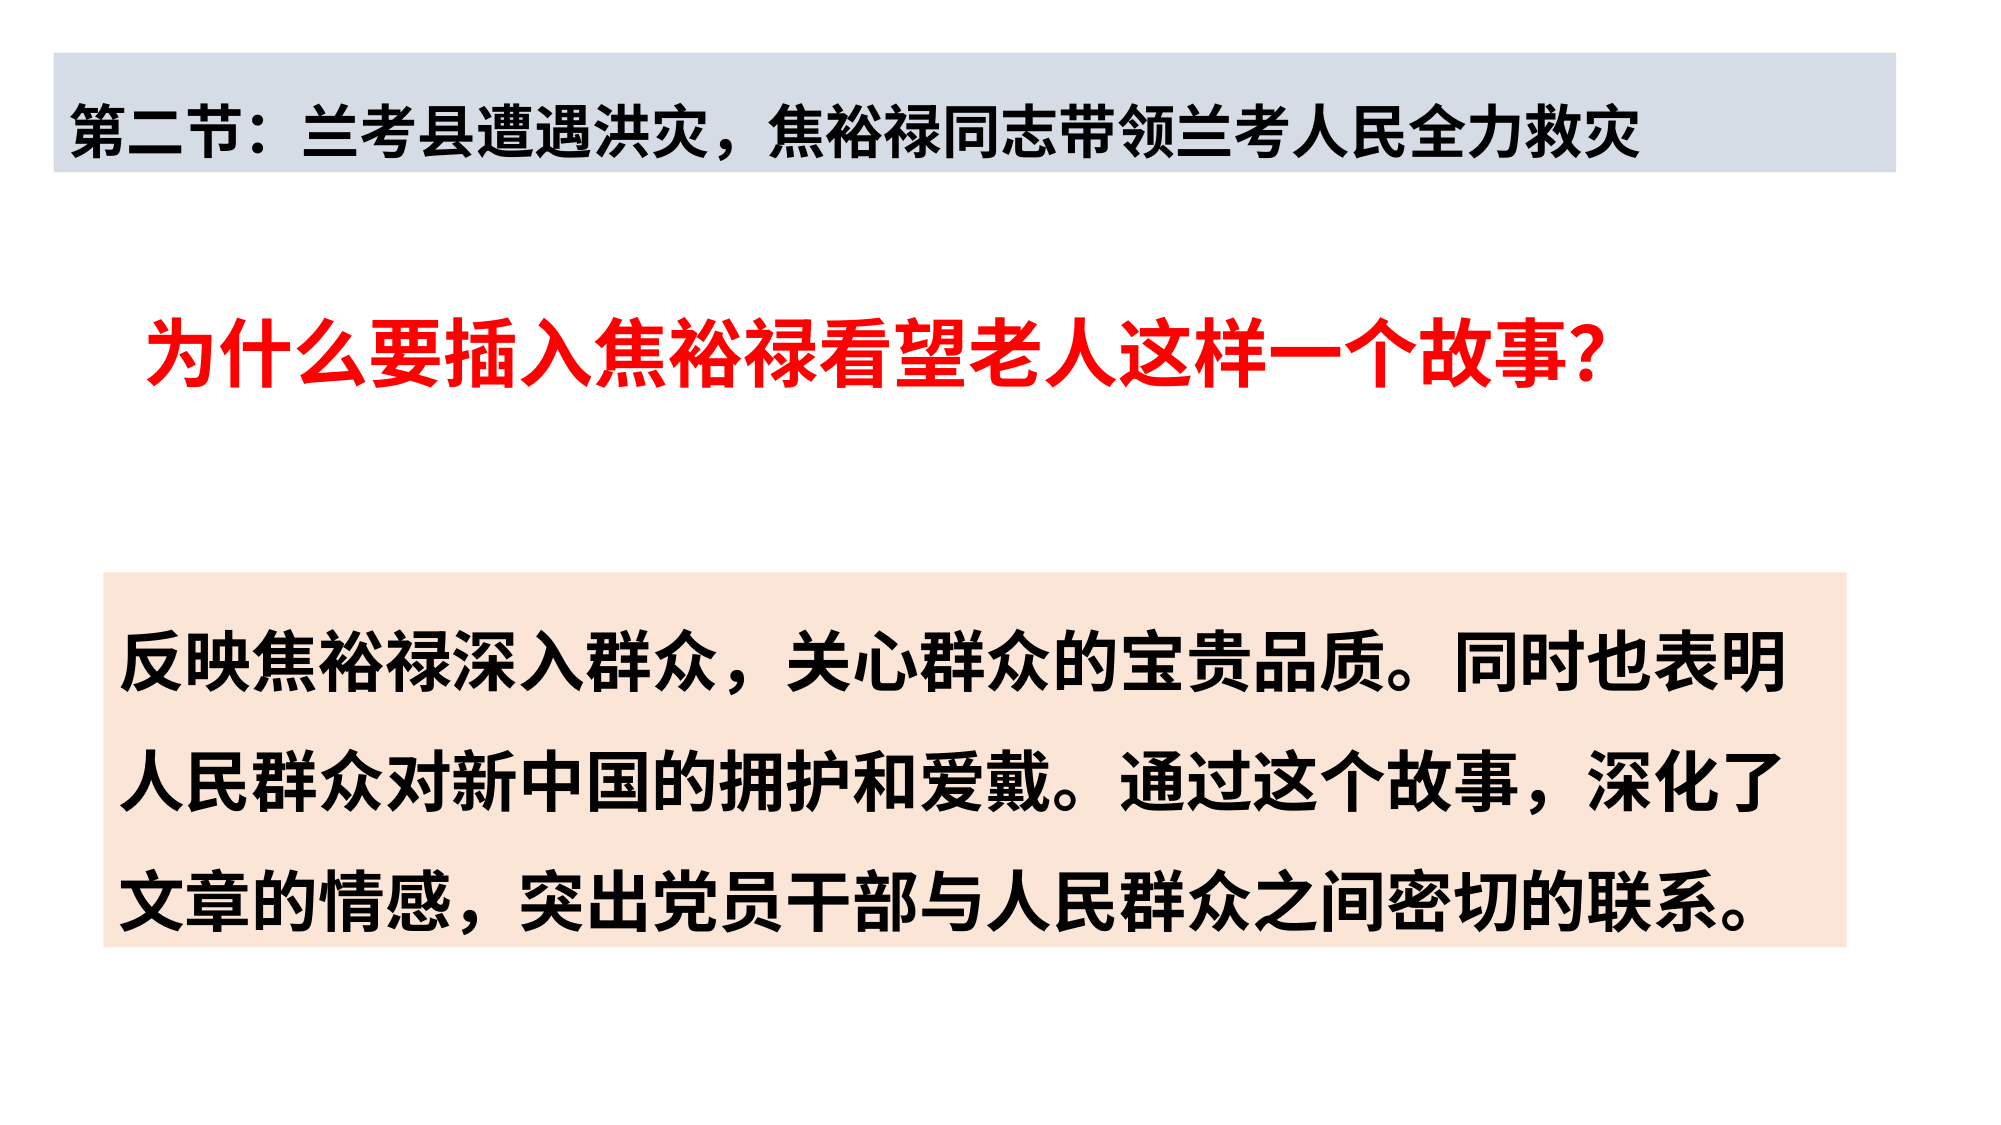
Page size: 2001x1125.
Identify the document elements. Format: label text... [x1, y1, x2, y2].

text_box 第二节：兰考县遭遇洪灾，焦裕禄同志带领兰考人民全力救灾 [53, 52, 1897, 173]
text_box 为什么要插入焦裕禄看望老人这样一个故事？ [128, 298, 1663, 404]
text_box 反映焦裕禄深入群众，关心群众的宝贵品质。同时也表明人民群众对新中国的拥护和爱戴。通过这个故事，深化了文章的情感，突出党员干部与人民群众之间密切的联系。 [103, 572, 1847, 948]
